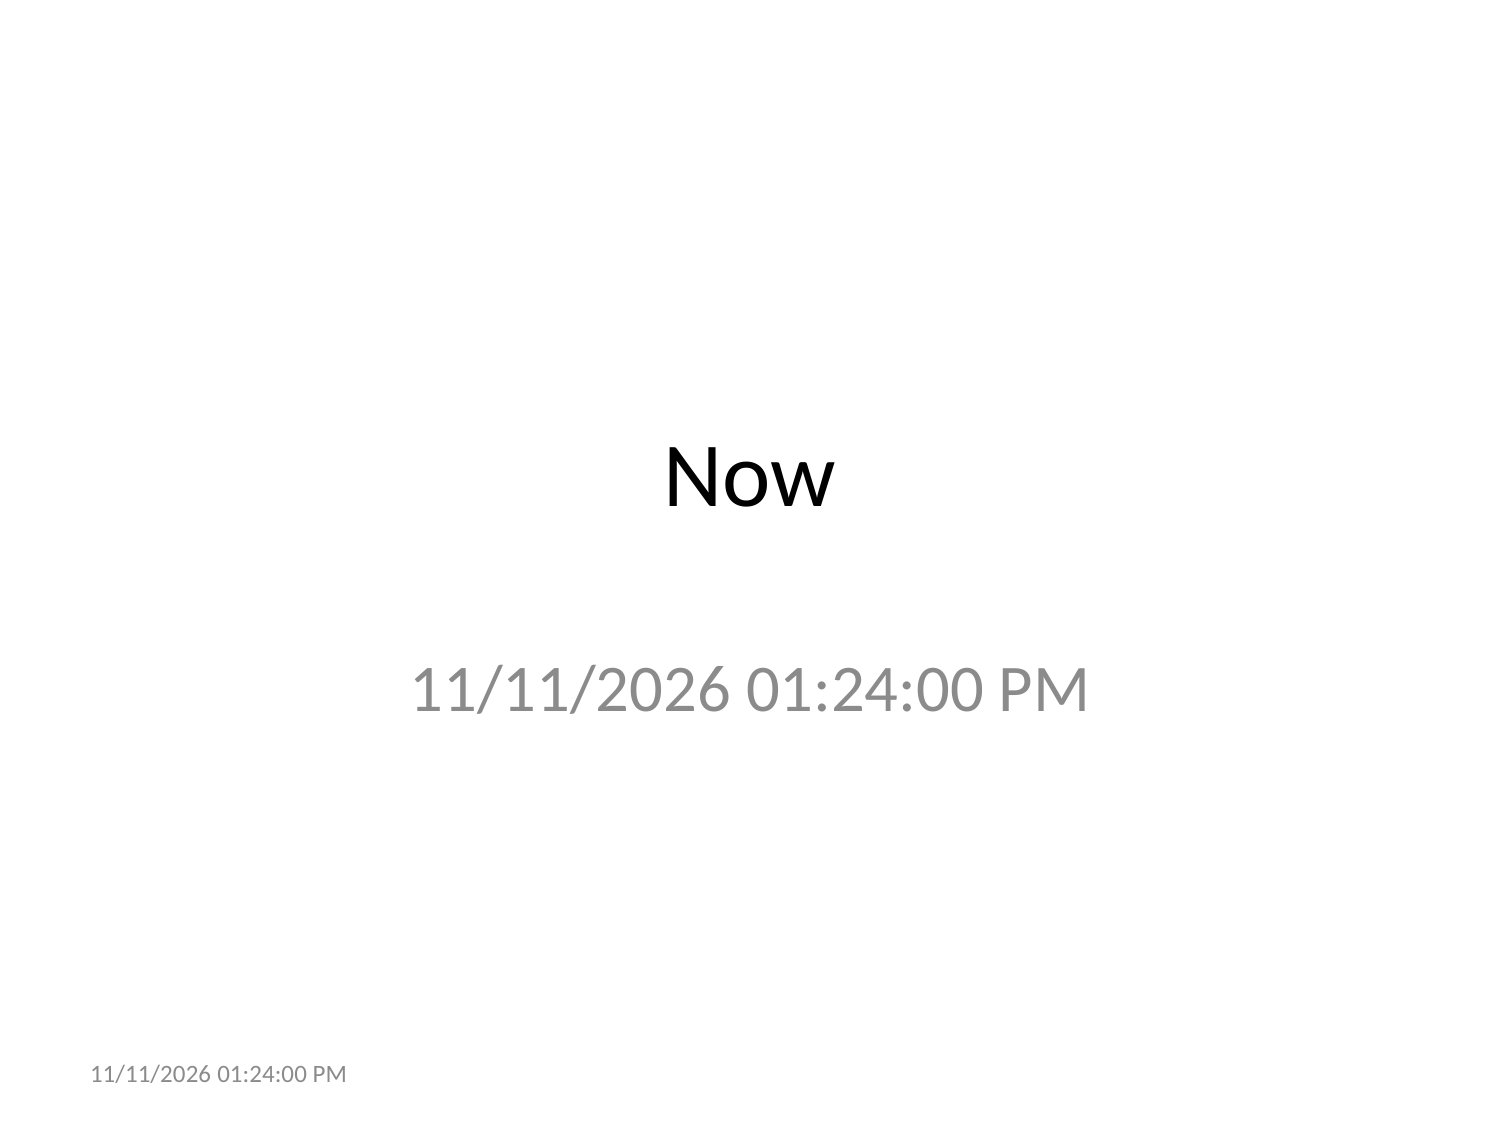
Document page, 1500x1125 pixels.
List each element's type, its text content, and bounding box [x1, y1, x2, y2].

subtitle 2011-12-19 10:20:04 AM [225, 637, 1275, 925]
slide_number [75, 1042, 425, 1103]
title Now [112, 349, 1388, 591]
